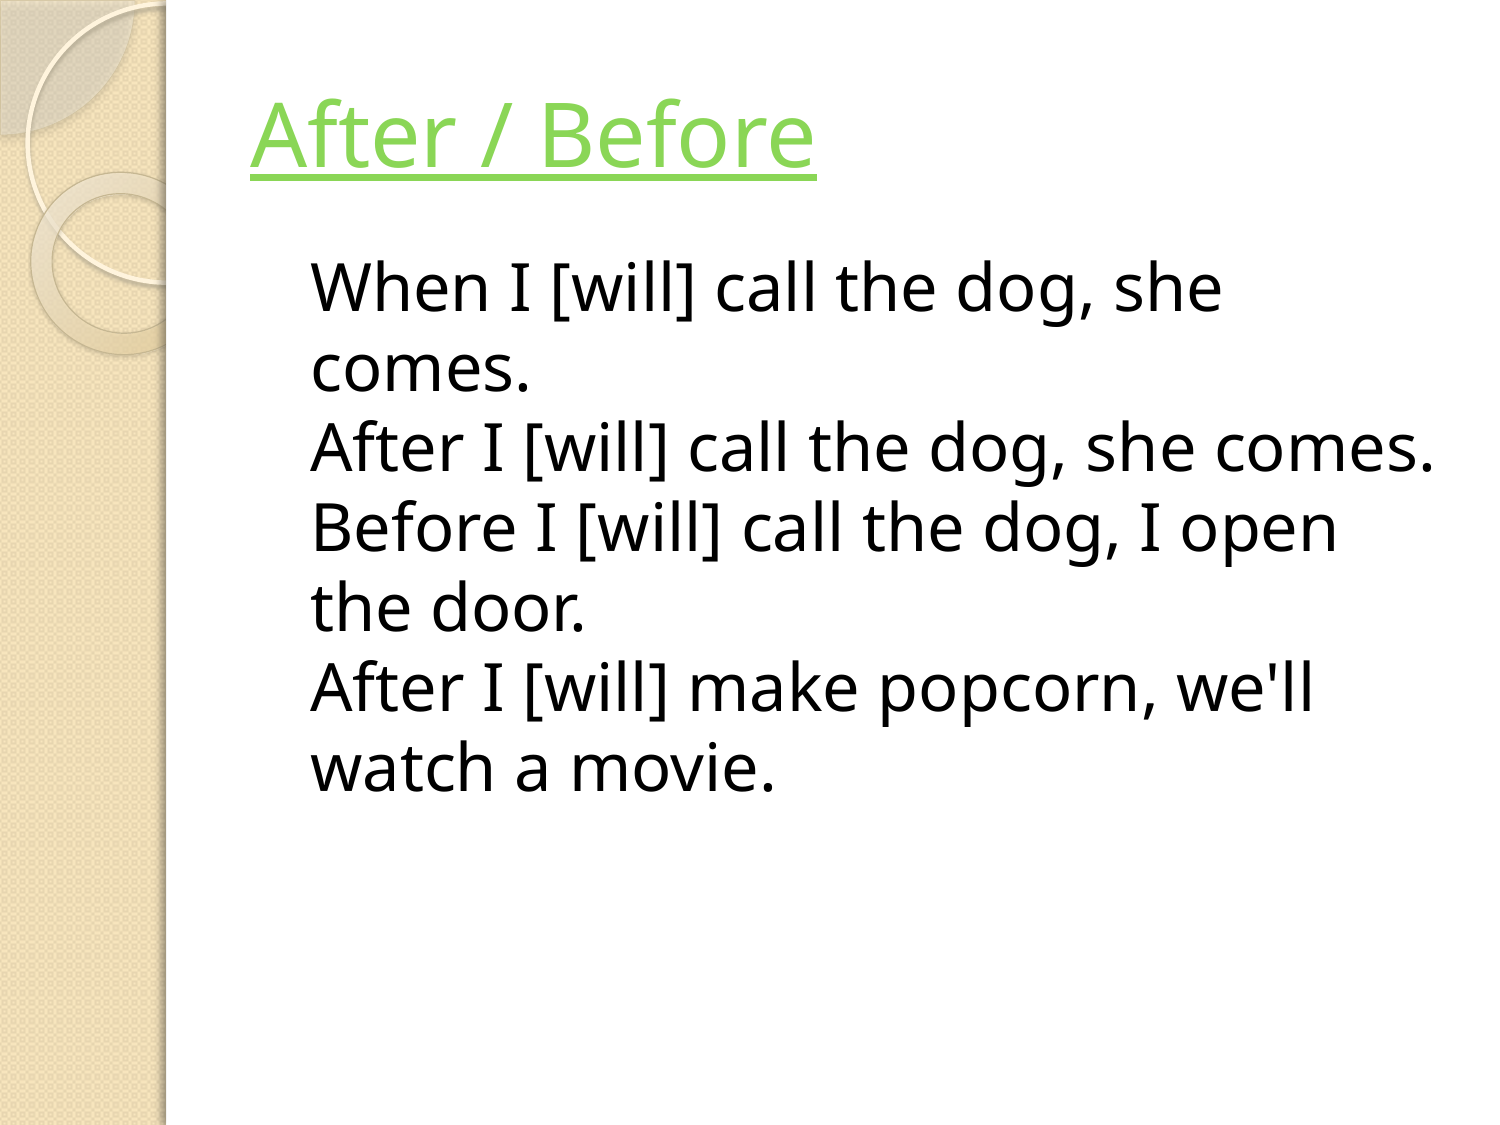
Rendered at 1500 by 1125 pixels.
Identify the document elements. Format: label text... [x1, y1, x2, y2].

list When I [will] call the dog, she comes. After I [will] call the dog, she comes. Before I [will] call the dog, I open the door. After I [will] make popcorn, we'll watch a movie. [235, 237, 1466, 1025]
title After / Before [235, 45, 1466, 233]
